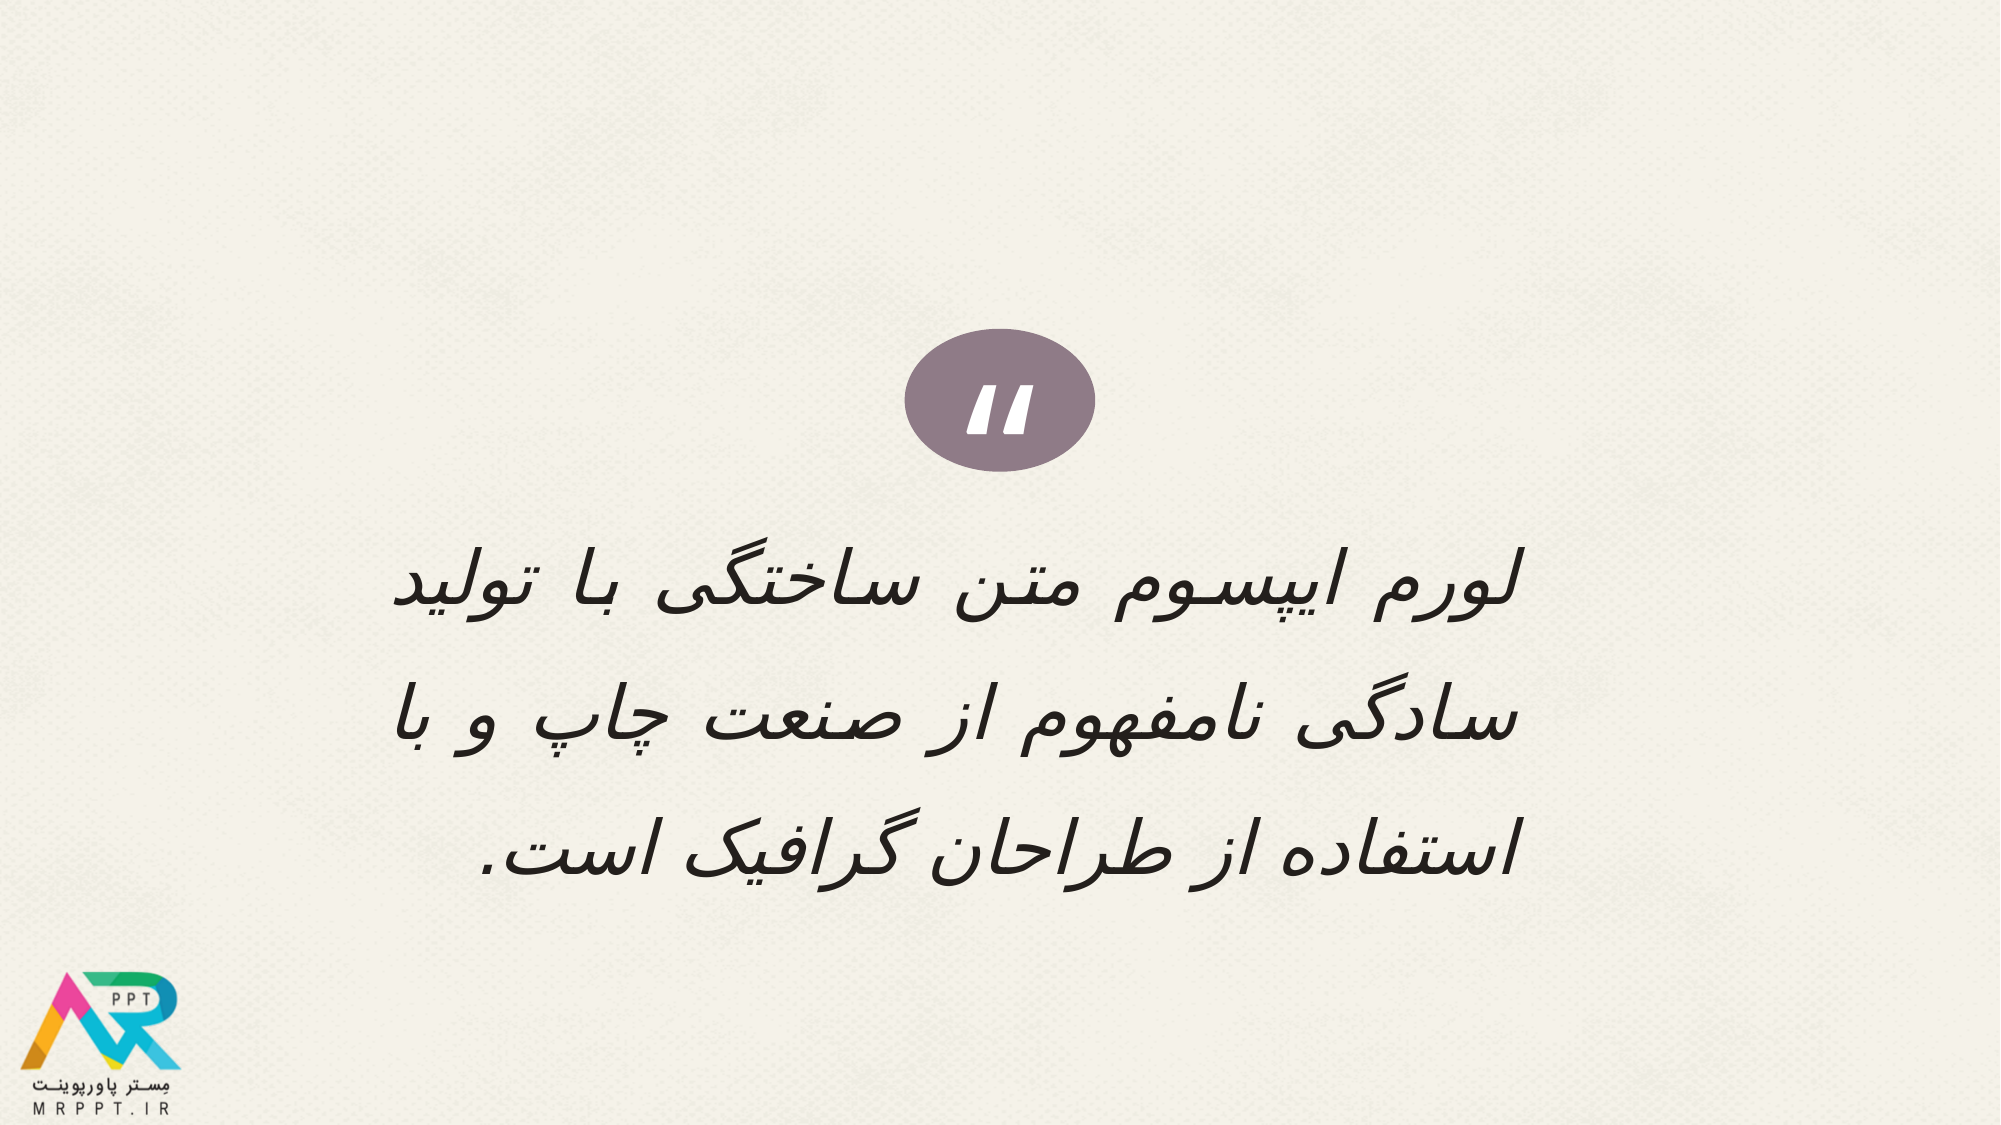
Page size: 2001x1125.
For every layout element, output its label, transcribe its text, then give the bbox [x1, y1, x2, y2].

picture [0, 0, 2001, 1125]
text_box لورم ایپسوم متن ساختگی با تولید سادگی نامفهوم از صنعت چاپ و با استفاده از طراحان گرافیک است. [365, 469, 1545, 840]
